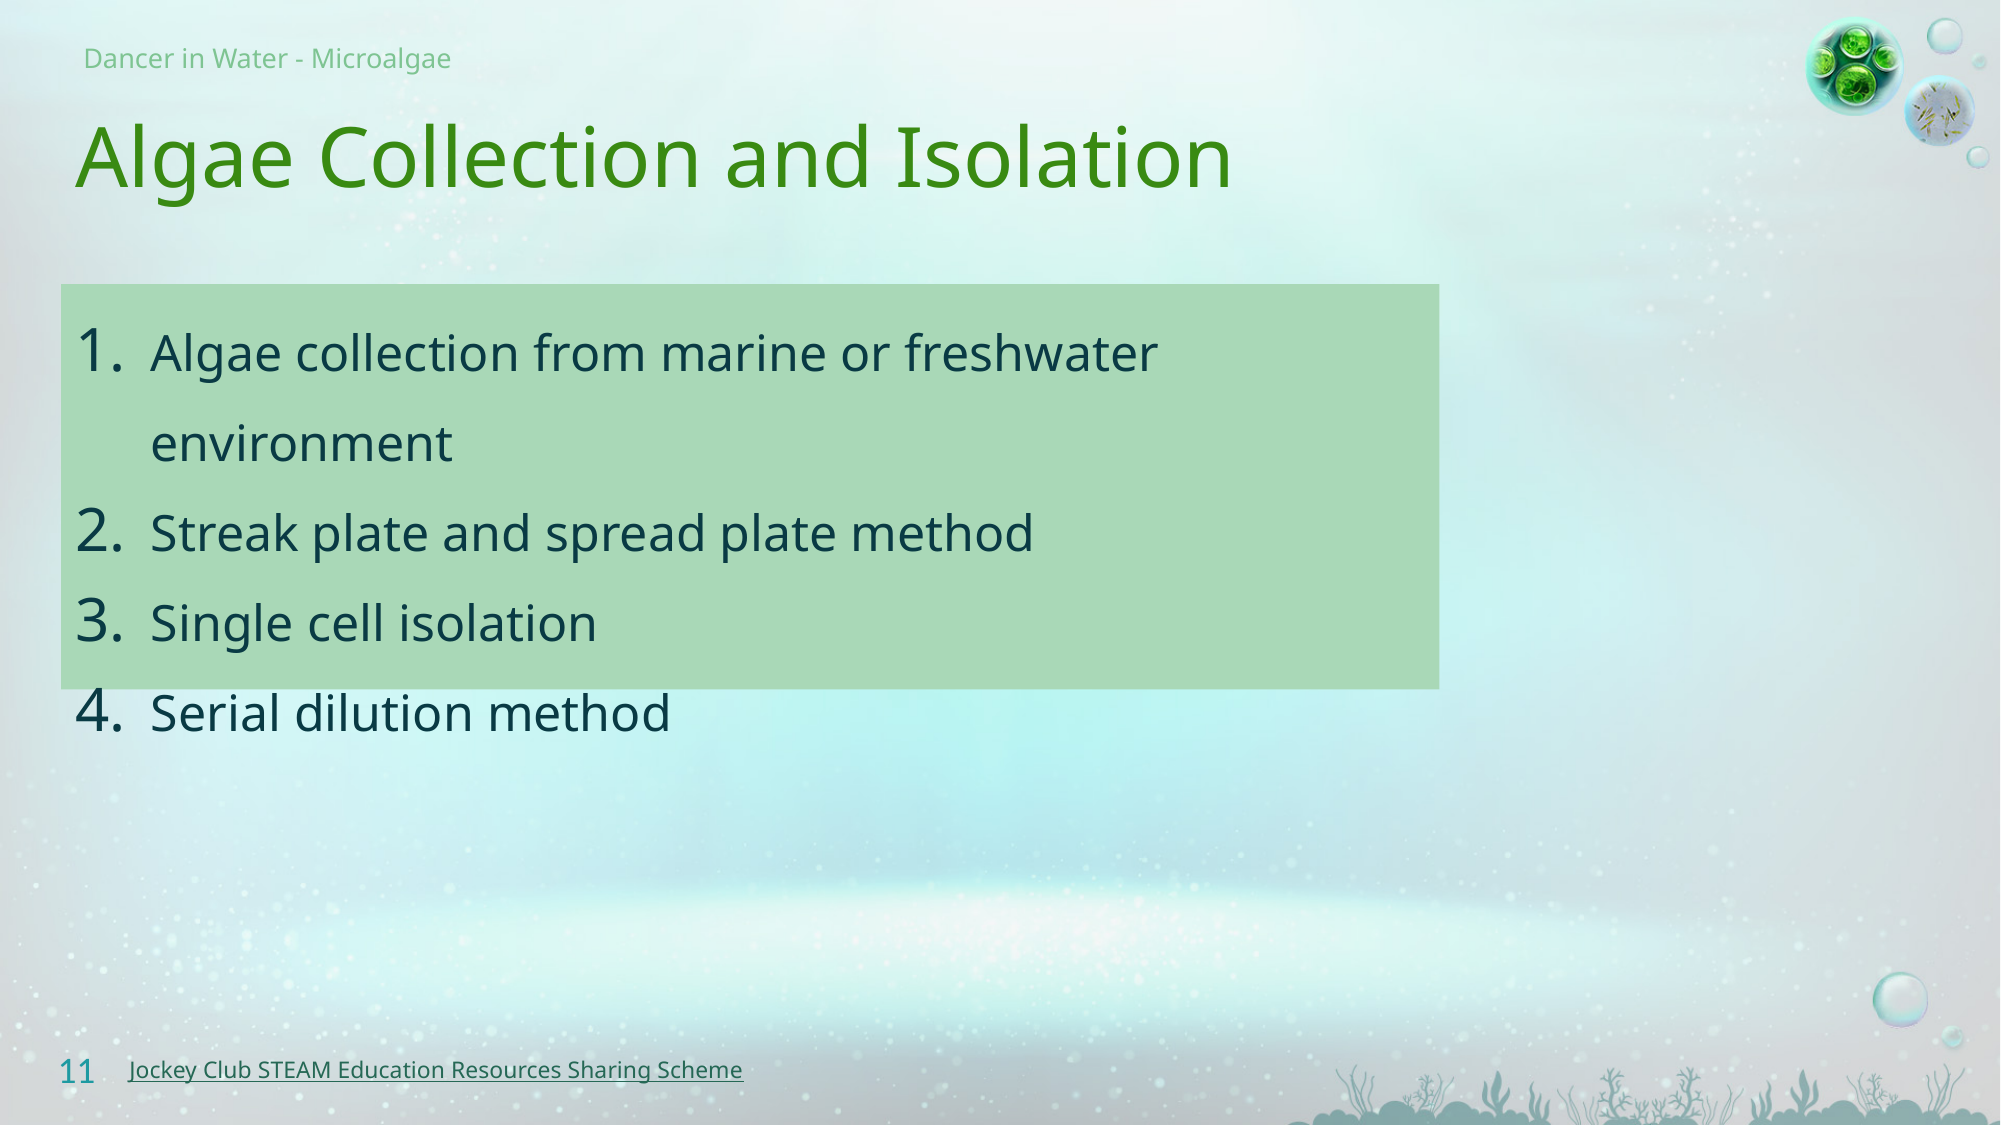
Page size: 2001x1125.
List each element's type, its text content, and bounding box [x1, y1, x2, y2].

slide_number 11 [35, 1038, 118, 1099]
title Algae Collection and Isolation [61, 96, 1571, 229]
list Algae collection from marine or freshwater environment Streak plate and spread plate method Single cell isolation Serial dilution method [61, 284, 1440, 690]
picture [0, 0, 2001, 1125]
